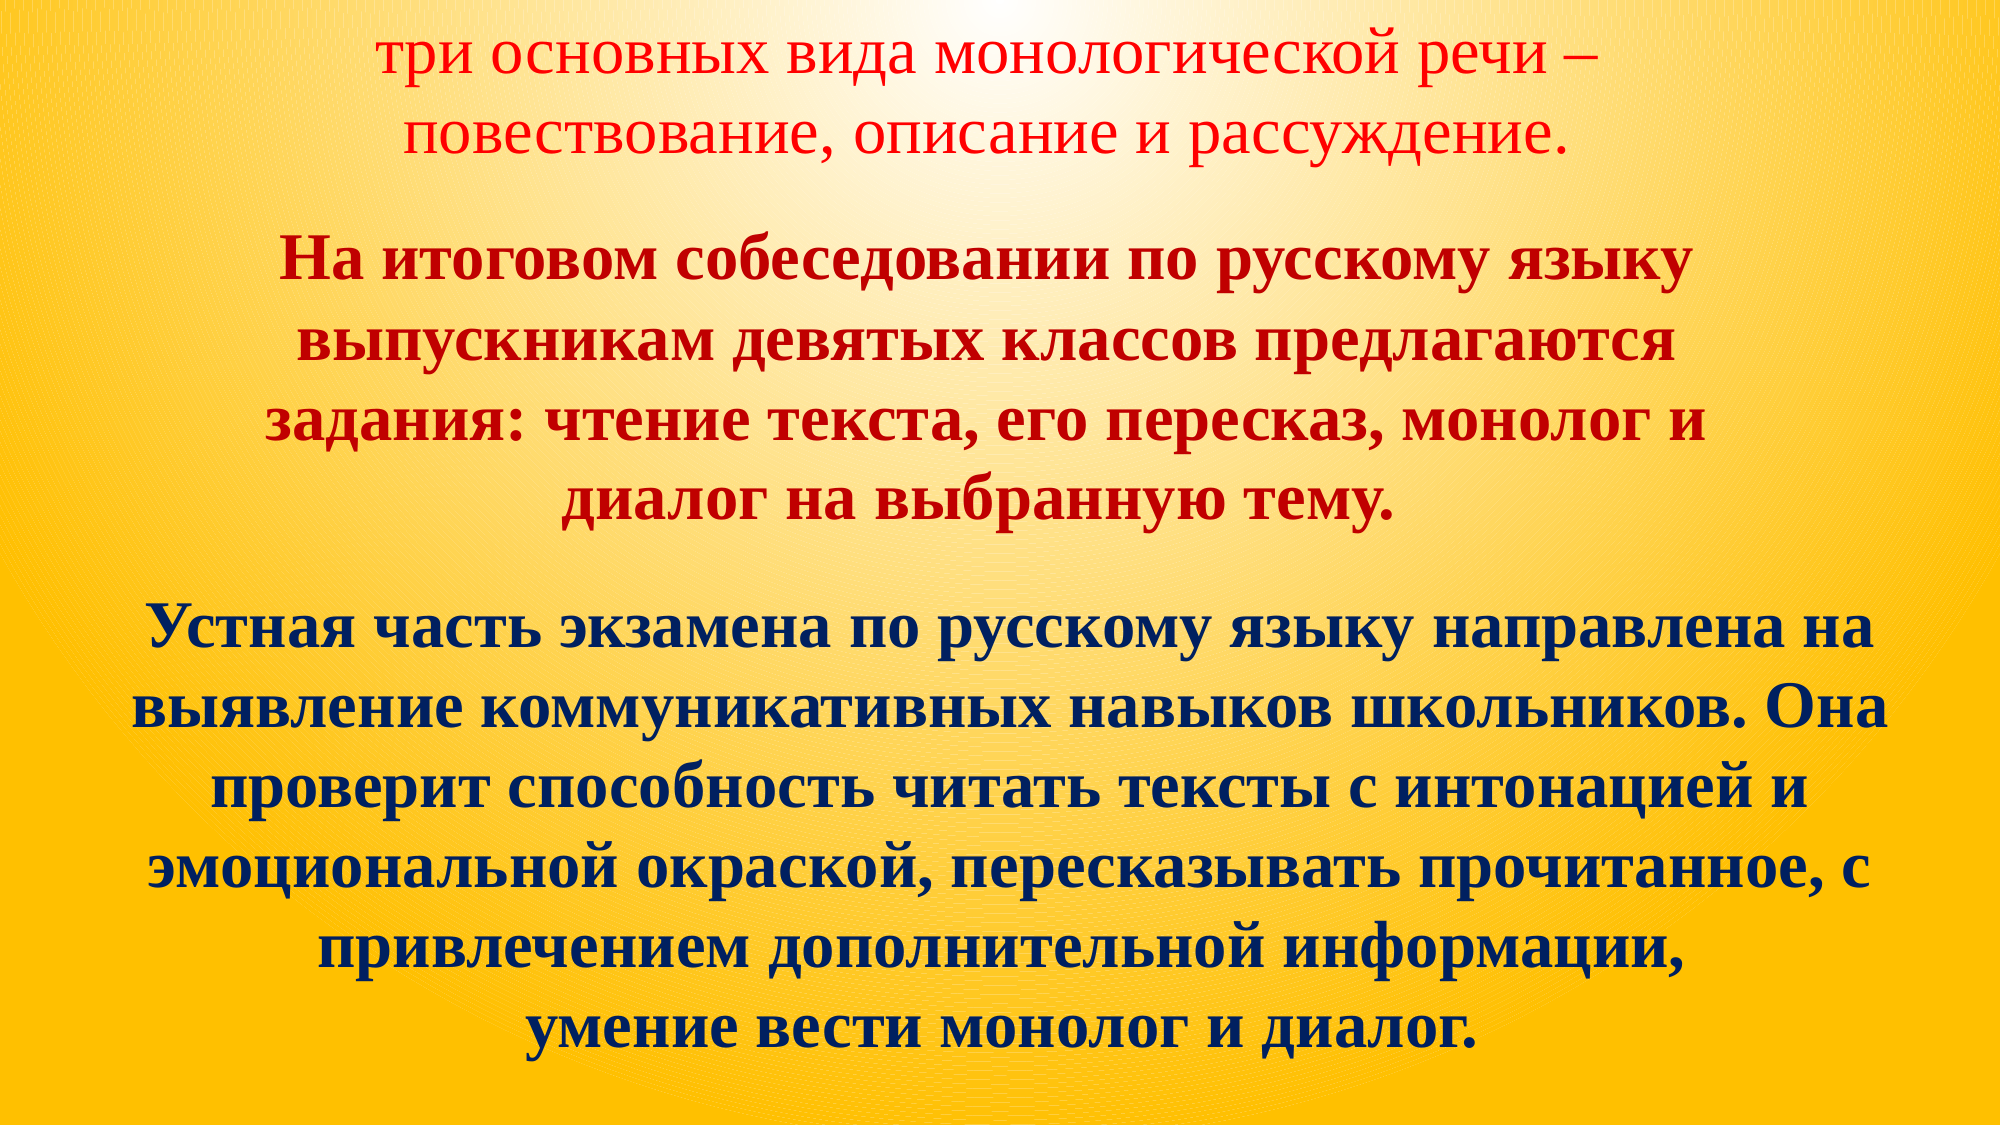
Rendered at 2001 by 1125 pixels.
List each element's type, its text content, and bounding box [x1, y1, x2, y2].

text_box На итоговом собеседовании по русскому языку выпускникам девятых классов предлагаются задания: чтение текста, его пересказ, монолог и диалог на выбранную тему. [180, 205, 1795, 541]
text_box Устная часть экзамена по русскому языку направлена на выявление коммуникативных навыков школьников. Она проверит способность читать тексты с интонацией и эмоциональной окраской, пересказывать прочитанное, с привлечением дополнительной информации, умение вести монолог и диалог. [57, 573, 1965, 1068]
text_box три основных вида монологической речи – повествование, описание и рассуждение. [156, 0, 1818, 175]
